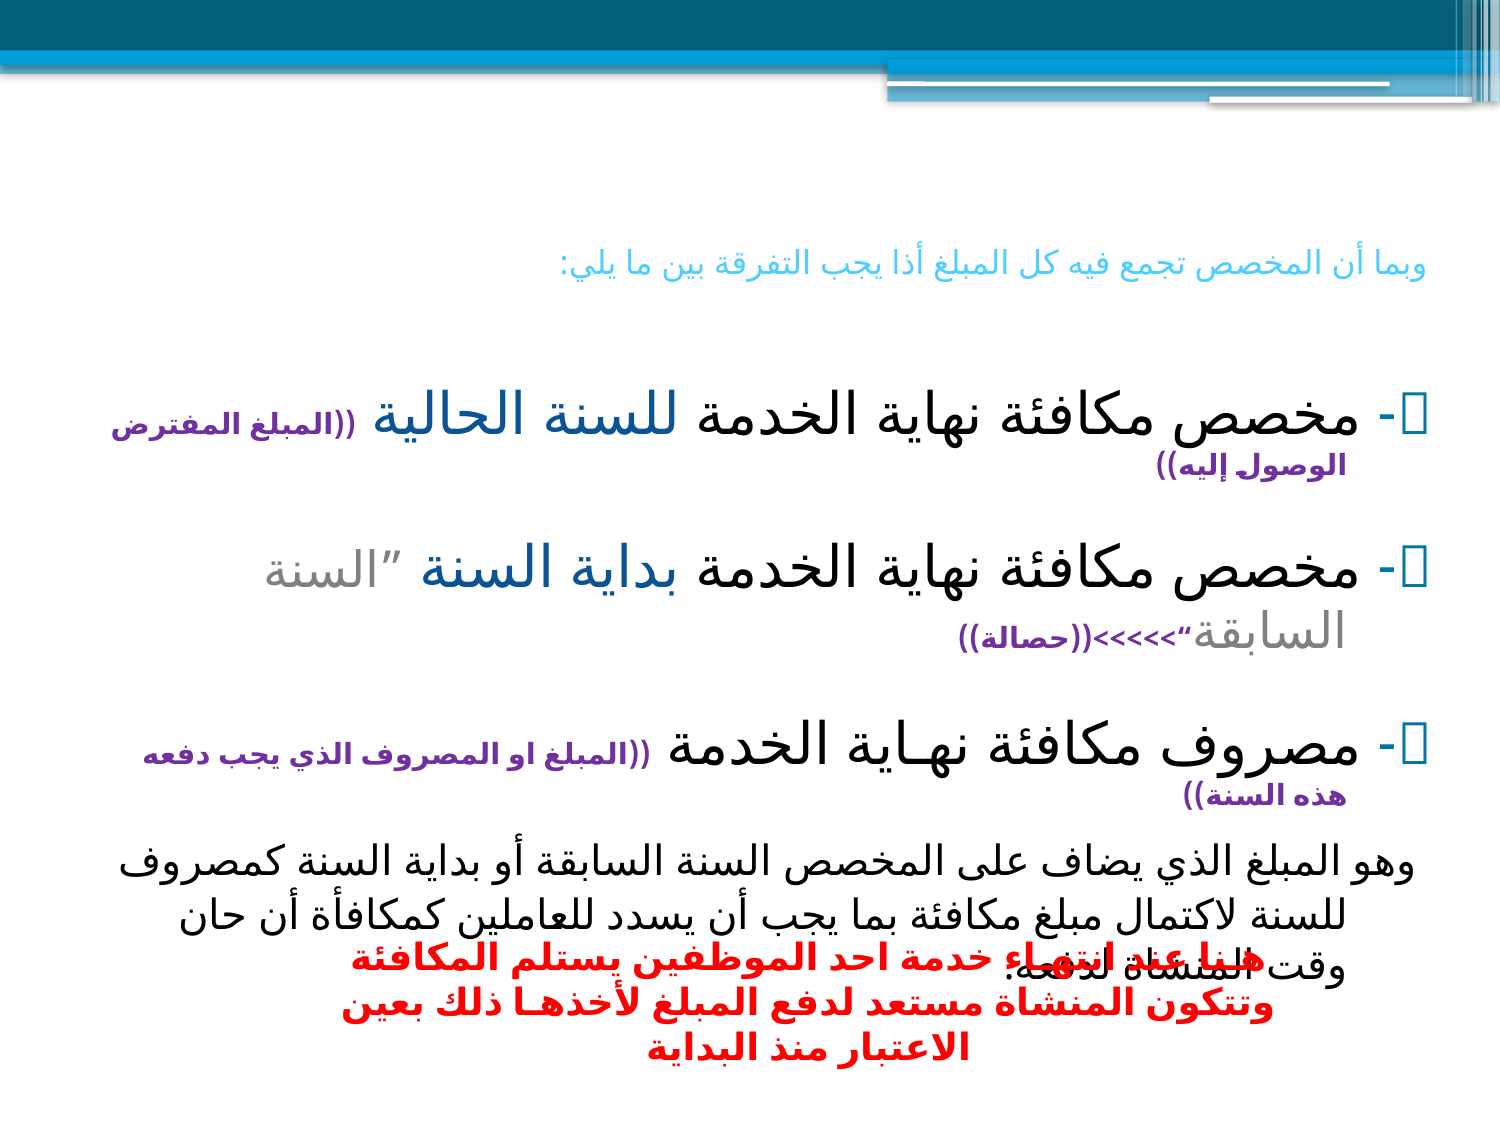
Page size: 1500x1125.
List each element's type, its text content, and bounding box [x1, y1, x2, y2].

title وبما أن المخصص تجمع فيه كل المبلغ أذا يجب التفرقة بين ما يلي: [93, 234, 1444, 329]
text_box هـنا عند انتهـاء خدمة احد الموظفين يستلم المكافئة وتتكون المنشاة مستعد لدفع المبلغ لأخذهـا ذلك بعين الاعتبار منذ البداية [269, 925, 1348, 1076]
list - مخصص مكافئة نهاية الخدمة للسنة الحالية ((المبلغ المفترض الوصول إليه)) - مخصص مكافئة نهاية الخدمة بداية السنة ”السنة السابقة“>>>>>((حصالة)) - مصروف مكافئة نهـاية الخدمة ((المبلغ او المصروف الذي يجب دفعه هذه السنة)) وهو المبلغ الذي يضاف على المخصص السنة السابقة أو بداية السنة كمصروف للسنة لاكتمال مبلغ مكافئة بما يجب أن يسدد للعاملين كمكافأة أن حان وقت المنشاة لدفعه. [75, 368, 1465, 1079]
